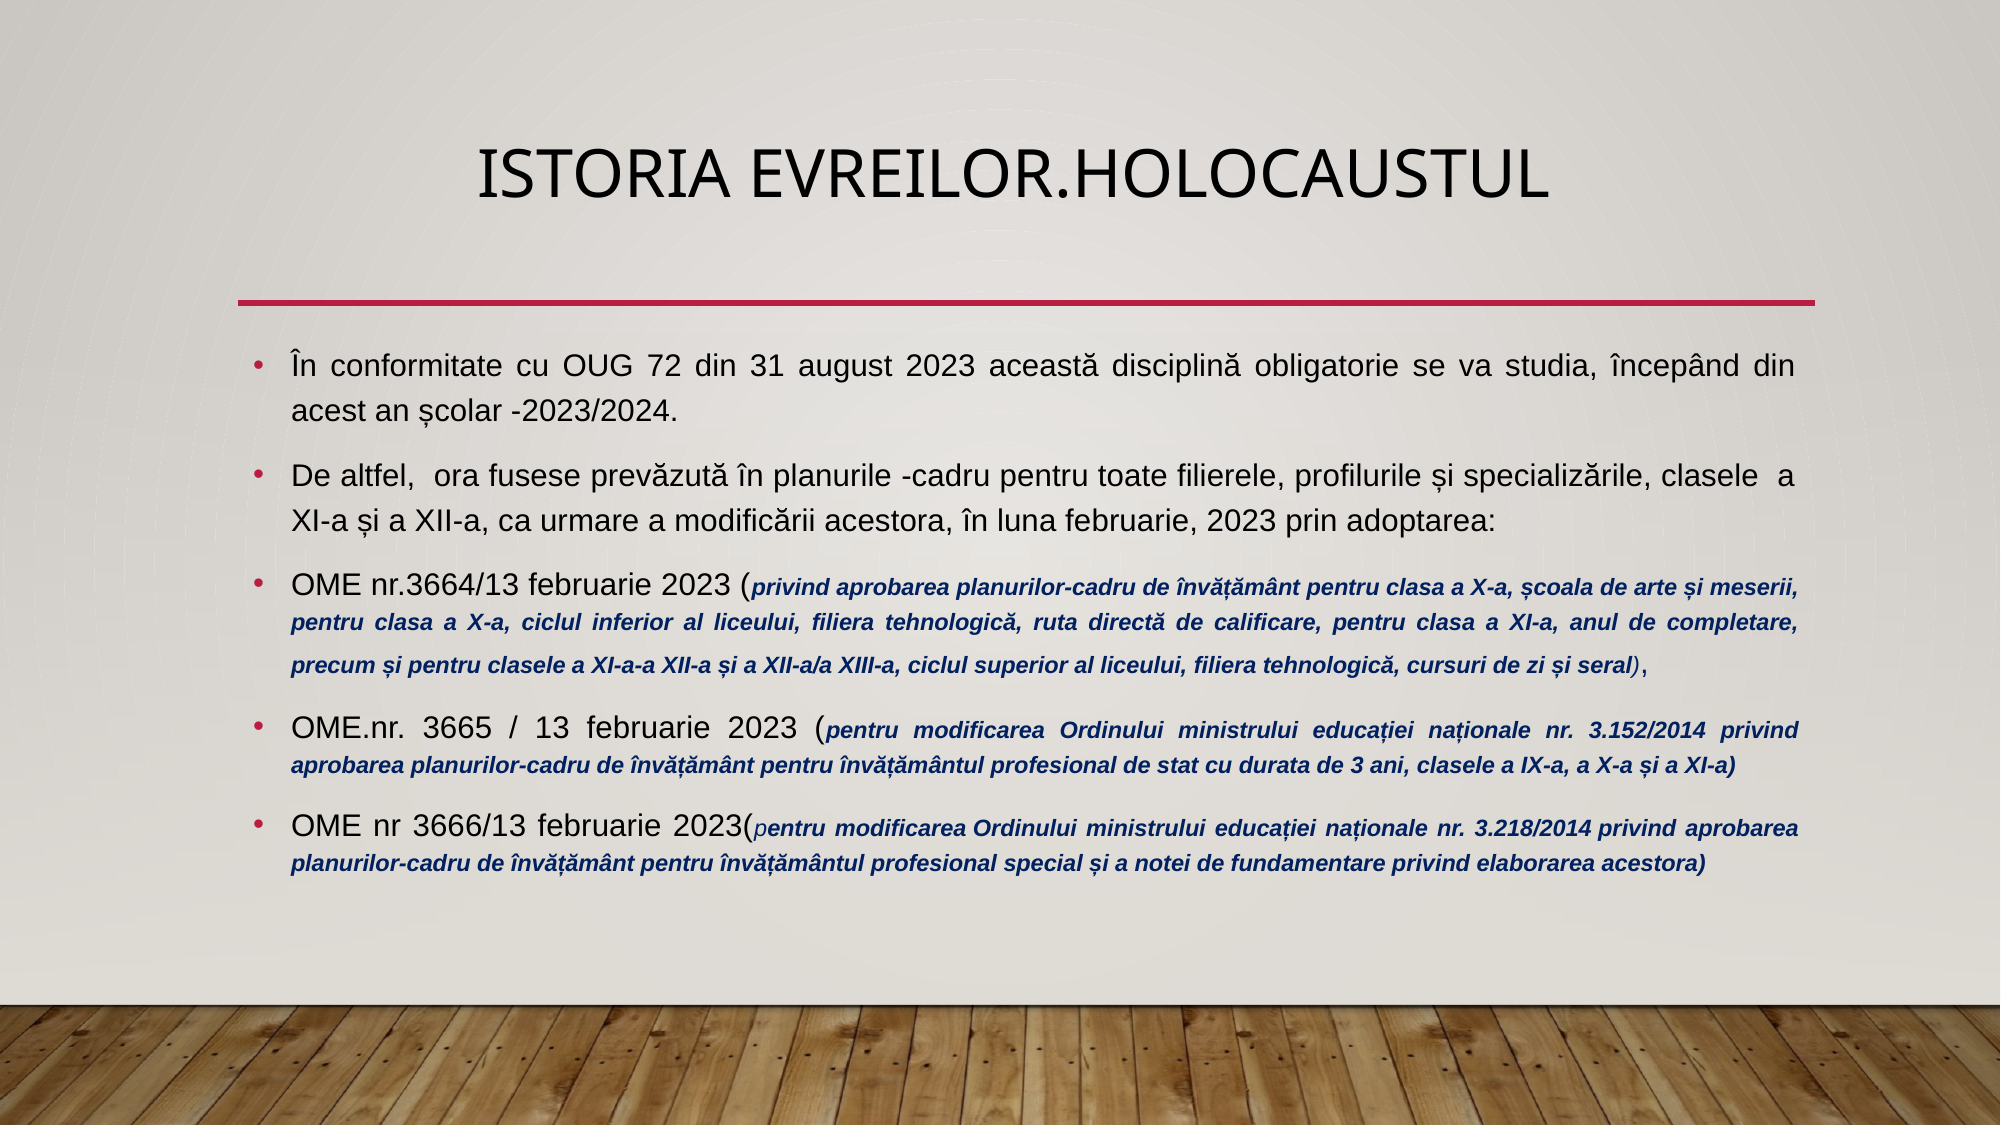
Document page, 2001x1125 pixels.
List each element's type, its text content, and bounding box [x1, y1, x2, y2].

title Istoria evreilor.holocaustul [238, 131, 1814, 305]
list În conformitate cu OUG 72 din 31 august 2023 această disciplină obligatorie se va studia, începând din acest an școlar -2023/2024. De altfel, ora fusese prevăzută în planurile -cadru pentru toate filierele, profilurile și specializările, clasele a XI-a și a XII-a, ca urmare a modificării acestora, în luna februarie, 2023 prin adoptarea: OME nr.3664/13 februarie 2023 (privind aprobarea planurilor-cadru de învățământ pentru clasa a X-a, școala de arte și meserii, pentru clasa a X-a, ciclul inferior al liceului, filiera tehnologică, ruta directă de calificare, pentru clasa a XI-a, anul de completare, precum și pentru clasele a XI-a-a XII-a și a XII-a/a XIII-a, ciclul superior al liceului, filiera tehnologică, cursuri de zi și seral), OME.nr. 3665 / 13 februarie 2023 (pentru modificarea Ordinului ministrului educației naționale nr. 3.152/2014 privind aprobarea planurilor-cadru de învățământ pentru învățământul profesional de stat cu durata de 3 ani, clasele a IX-a, a X-a și a XI-a) OME nr 3666/13 februarie 2023(pentru modificarea Ordinului ministrului educației naționale nr. 3.218/2014 privind aprobarea planurilor-cadru de învățământ pentru învățământul profesional special și a notei de fundamentare privind elaborarea acestora) [238, 330, 1814, 897]
picture [0, 1005, 2000, 1125]
